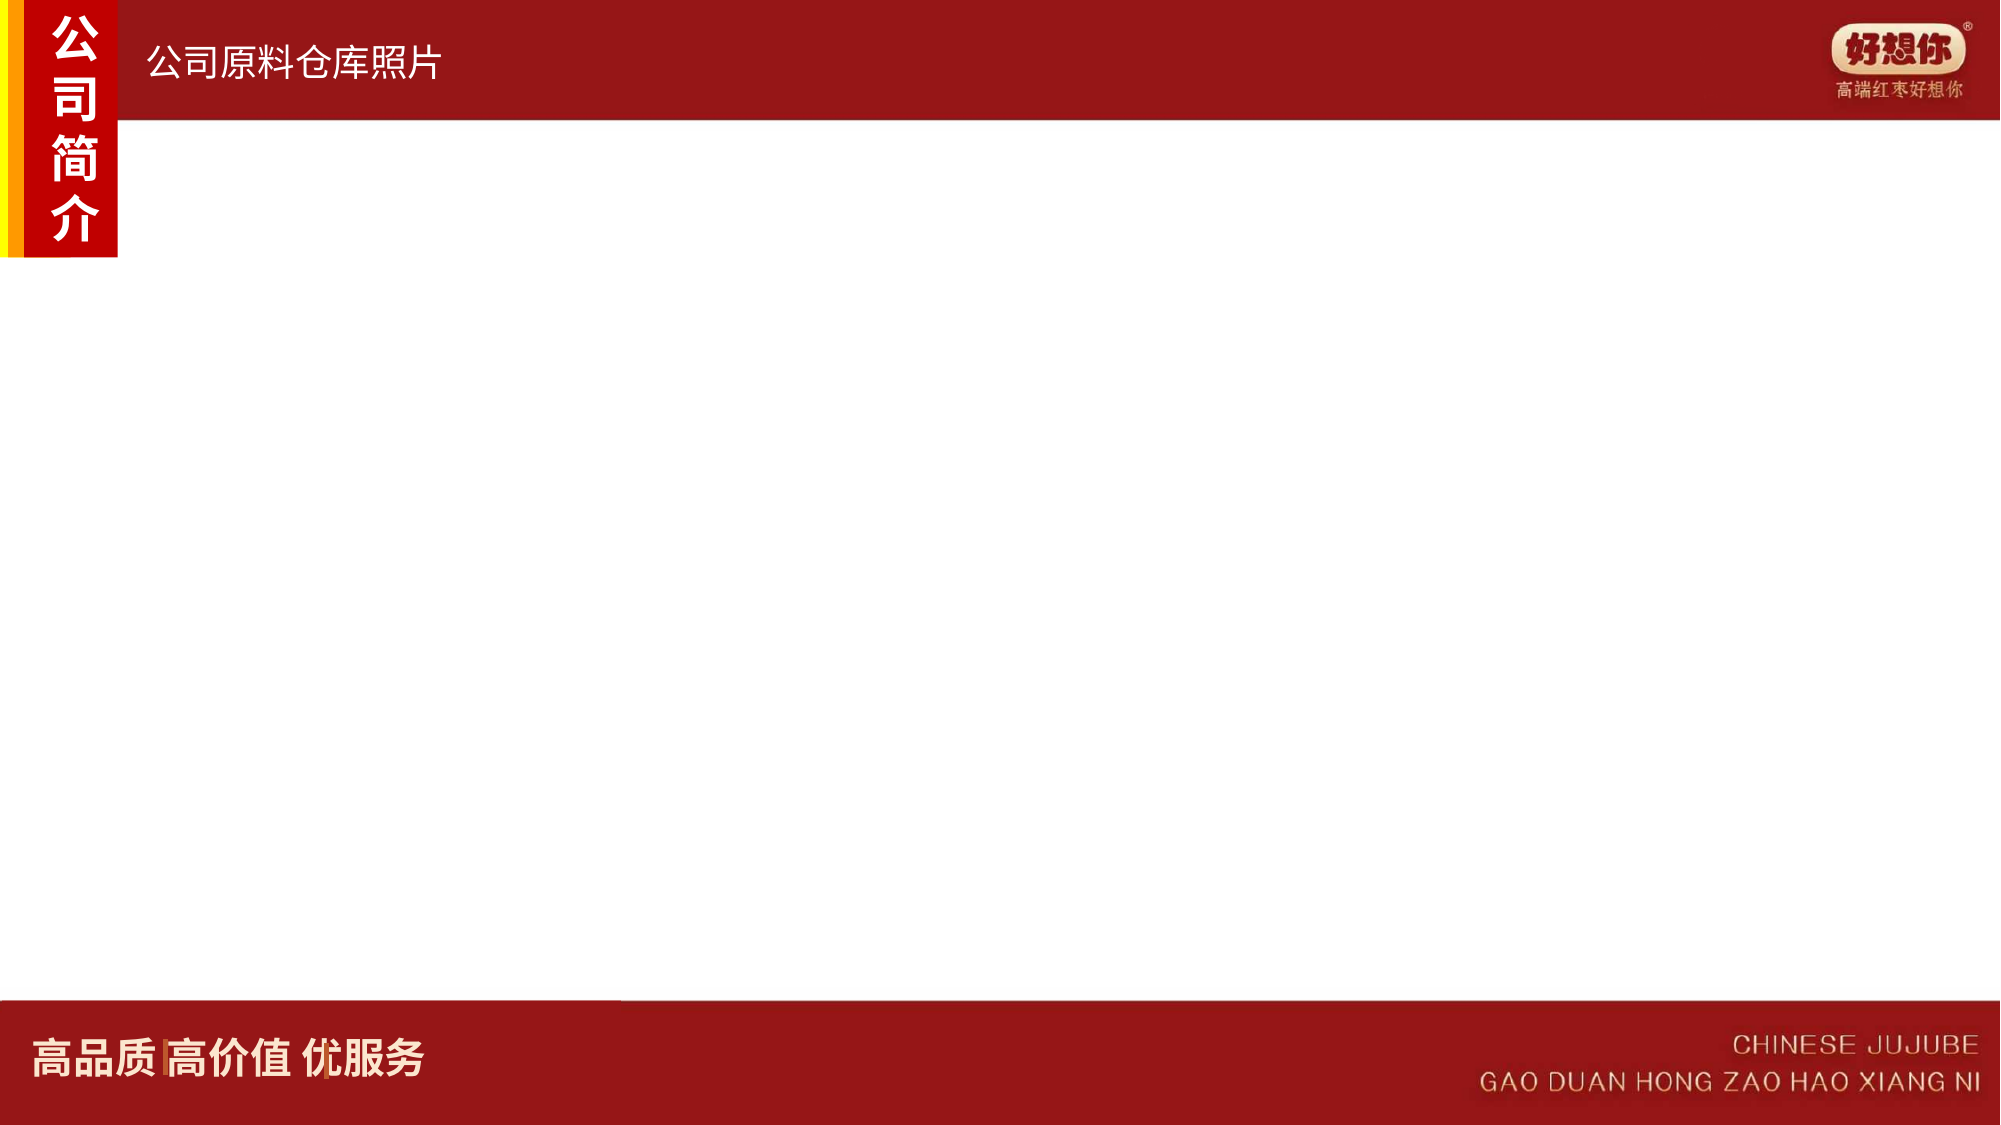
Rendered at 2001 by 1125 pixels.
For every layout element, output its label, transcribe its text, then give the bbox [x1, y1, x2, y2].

text_box [23, 0, 119, 259]
text_box 公司原料仓库照片 [130, 31, 461, 92]
text_box [7, 0, 23, 259]
picture [0, 0, 2000, 1125]
text_box 公司简介 [35, 0, 84, 255]
text_box [0, 0, 7, 259]
